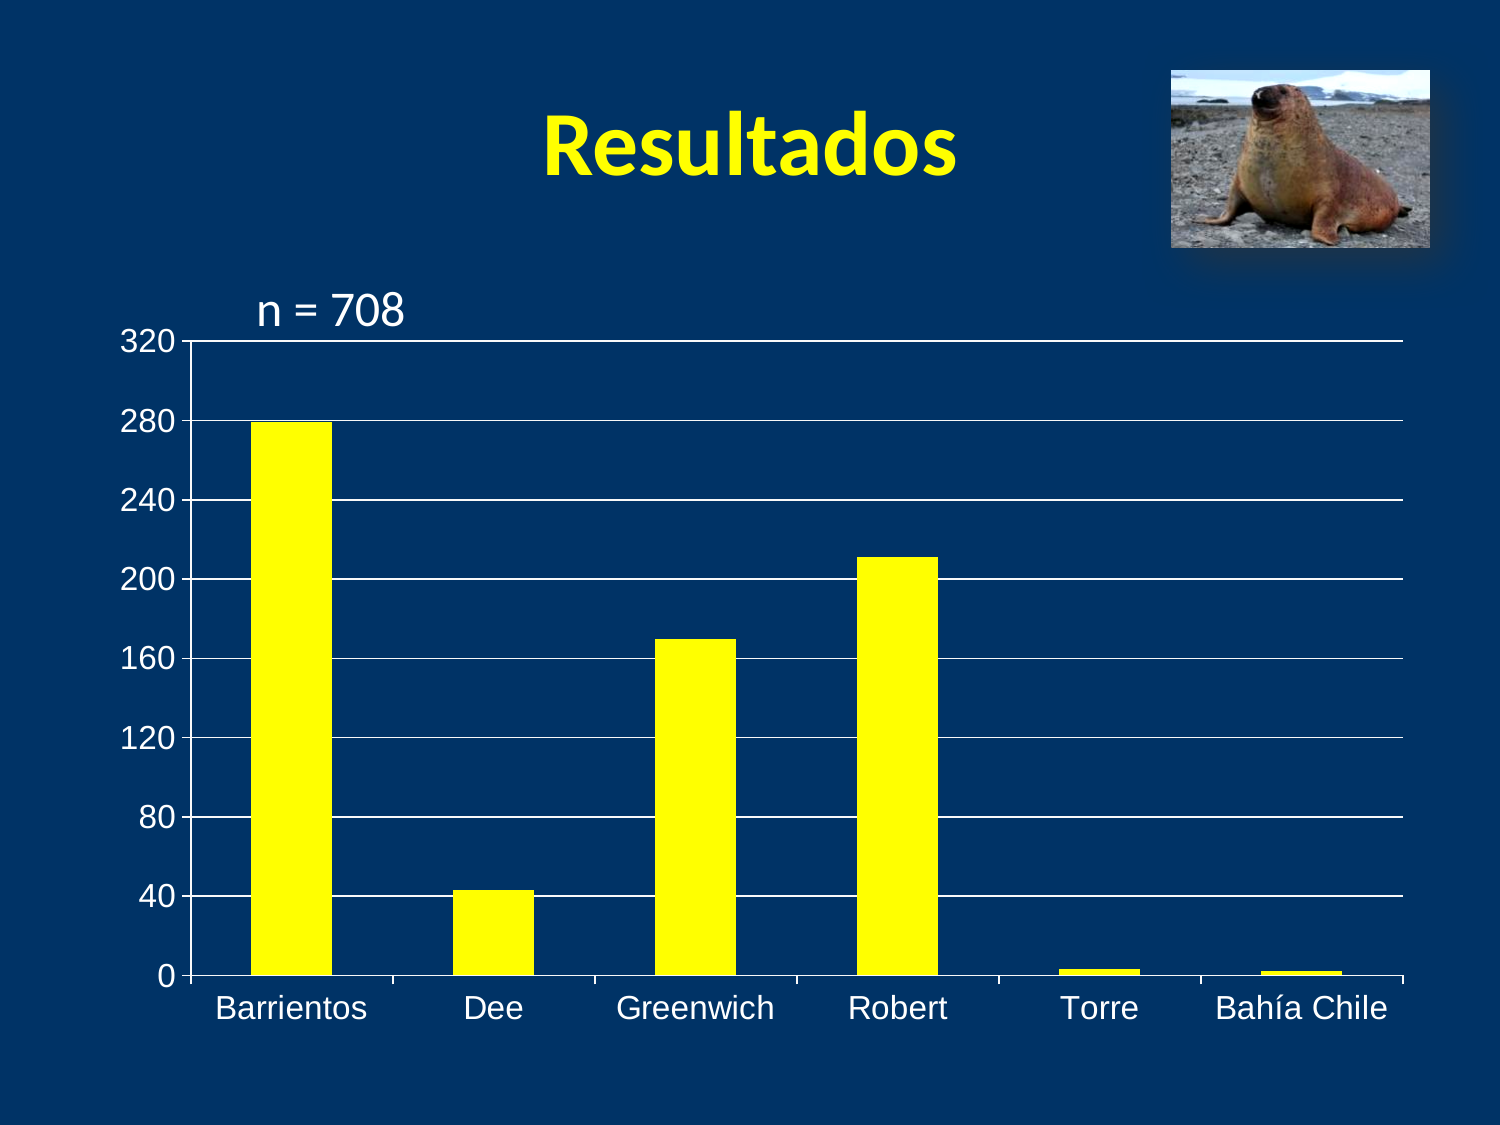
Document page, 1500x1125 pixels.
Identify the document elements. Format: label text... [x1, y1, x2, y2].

text_box n = 708 [241, 269, 421, 307]
title Resultados [75, 45, 1425, 233]
picture [1171, 70, 1430, 248]
chart [92, 308, 1430, 1041]
